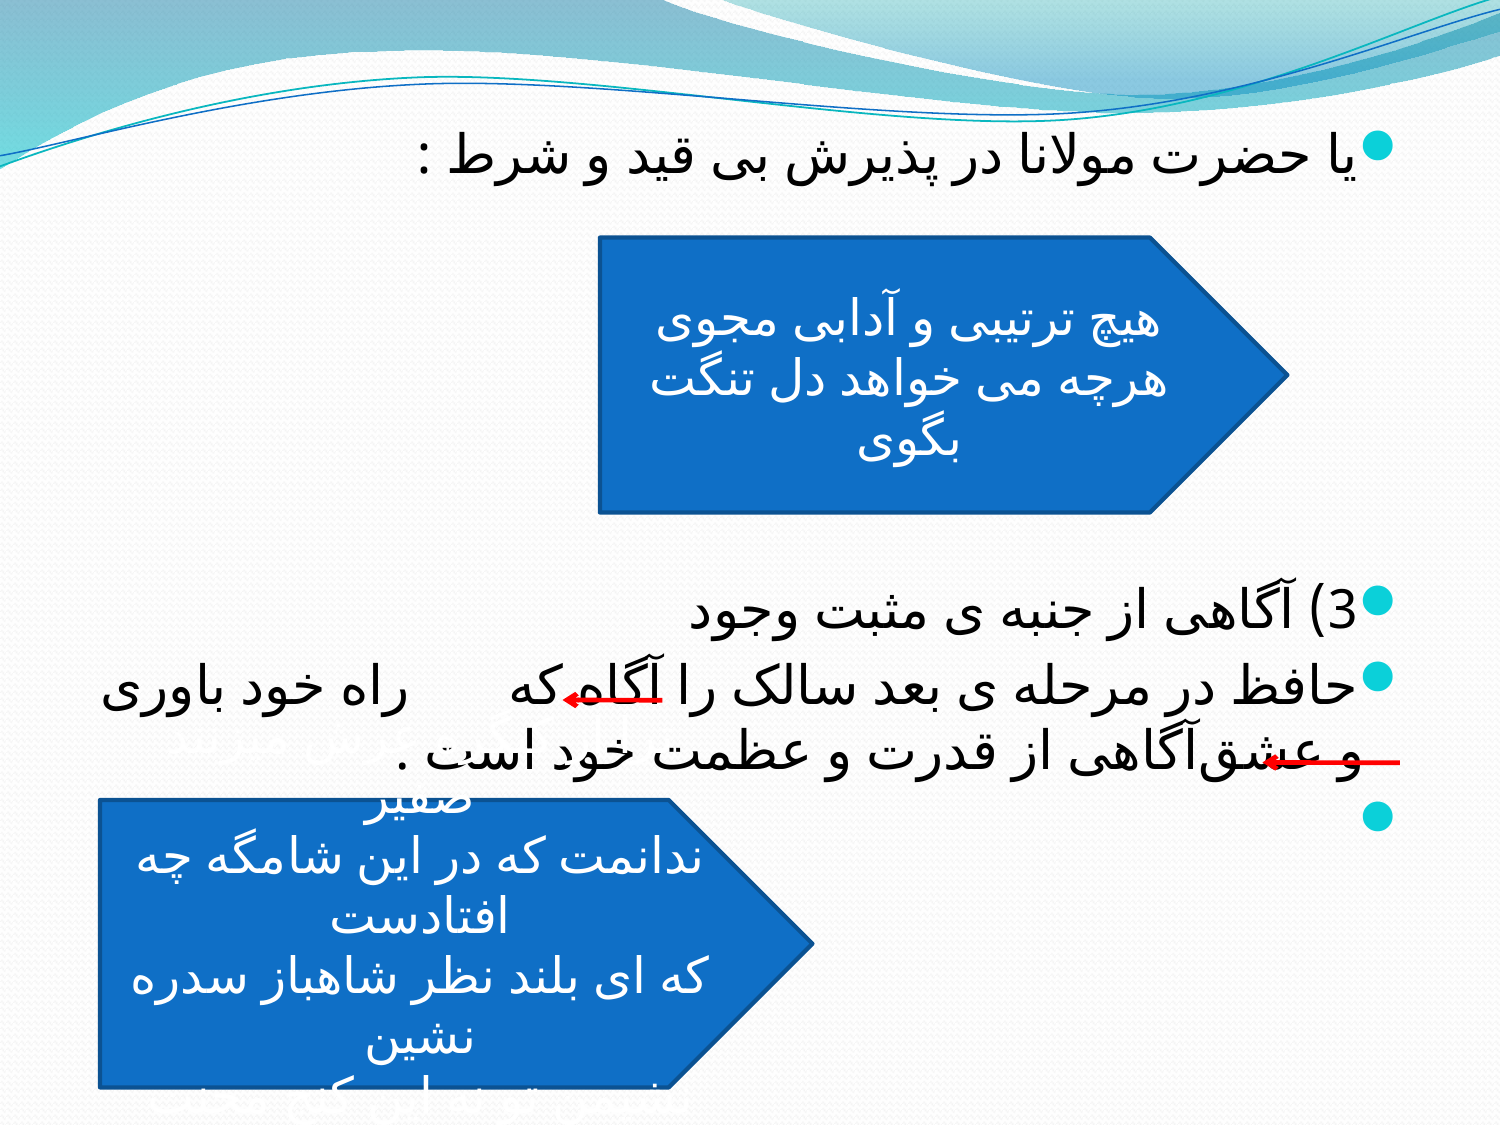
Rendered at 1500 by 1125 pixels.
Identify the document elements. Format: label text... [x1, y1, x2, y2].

list یا حضرت مولانا در پذیرش بی قید و شرط : 3) آگاهی از جنبه ی مثبت وجود حافظ در مرحله ی بعد سالک را آگاه که راه خود باوری و عشق آگاهی از قدرت و عظمت خود است . [75, 112, 1425, 1038]
text_box هیچ ترتیبی و آدابی مجوی هرچه می خواهد دل تنگت بگوی [597, 235, 1290, 515]
text_box ترا از کنگره عرش میزنند صفیر ندانمت که در این شامگه چه افتادست که ای بلند نظر شاهباز سدره نشین نشیمن تو نه این کنج محنت آبادست. [97, 797, 815, 1090]
